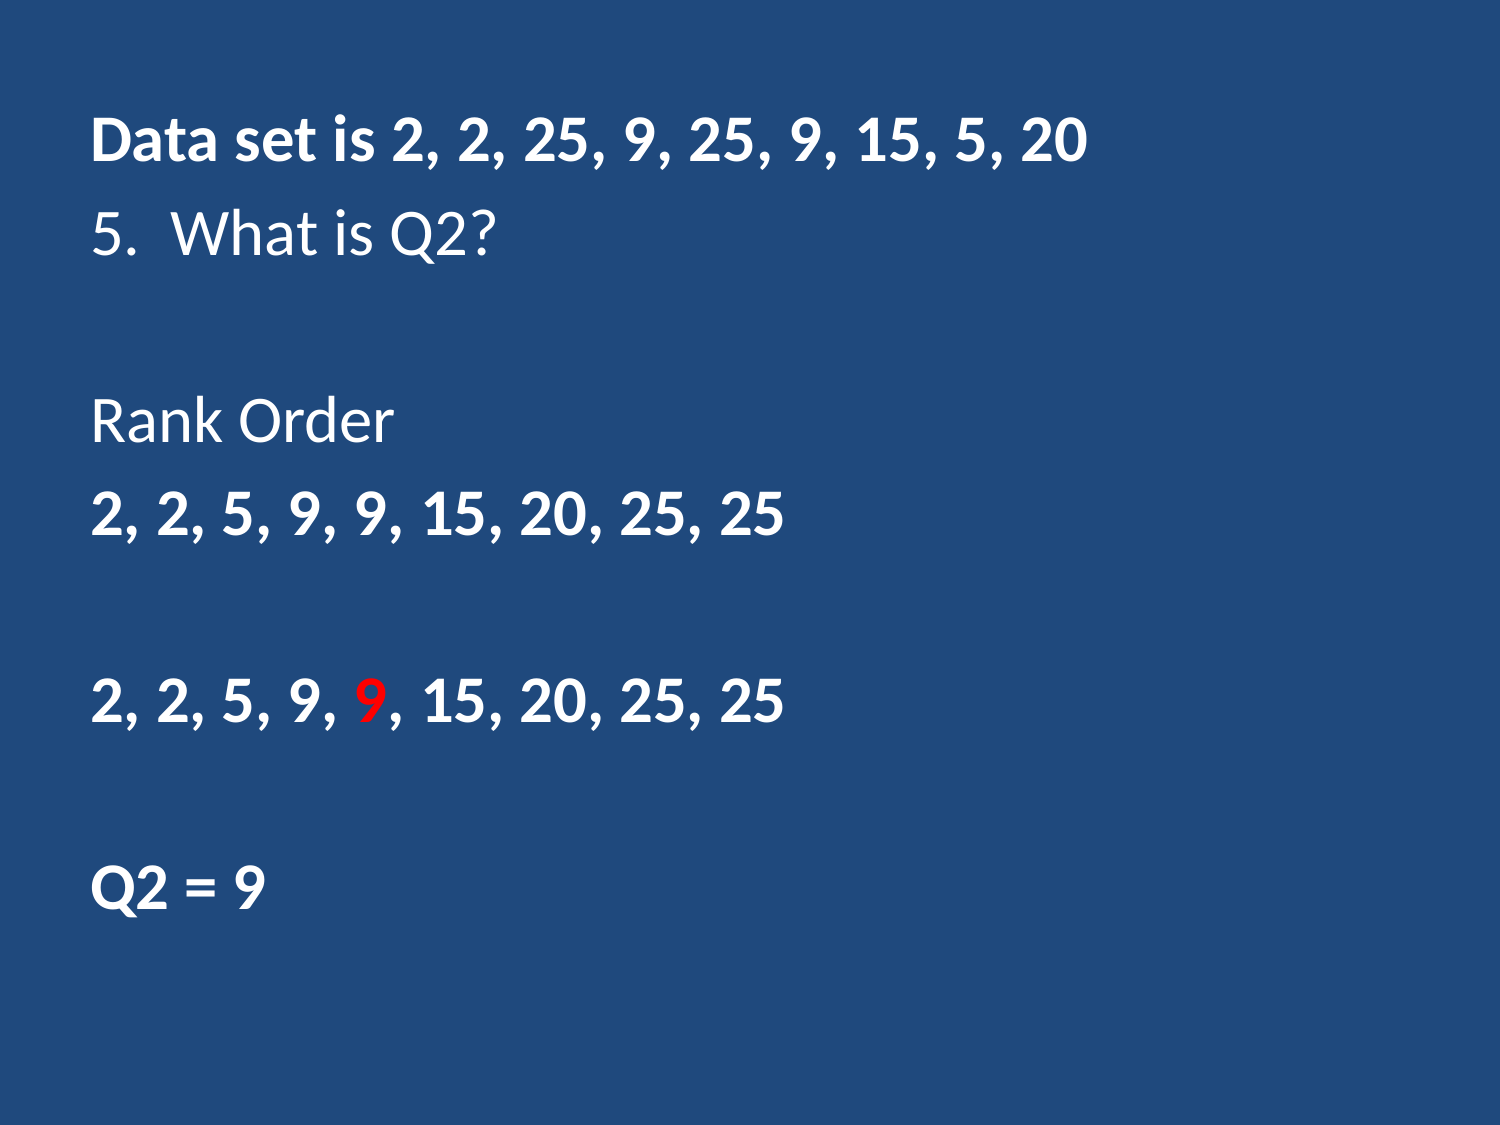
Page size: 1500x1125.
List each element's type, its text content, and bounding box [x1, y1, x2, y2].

list Data set is 2, 2, 25, 9, 25, 9, 15, 5, 20 5. What is Q2? Rank Order 2, 2, 5, 9, 9, 15, 20, 25, 25 2, 2, 5, 9, 9, 15, 20, 25, 25 Q2 = 9 [75, 87, 1425, 1050]
